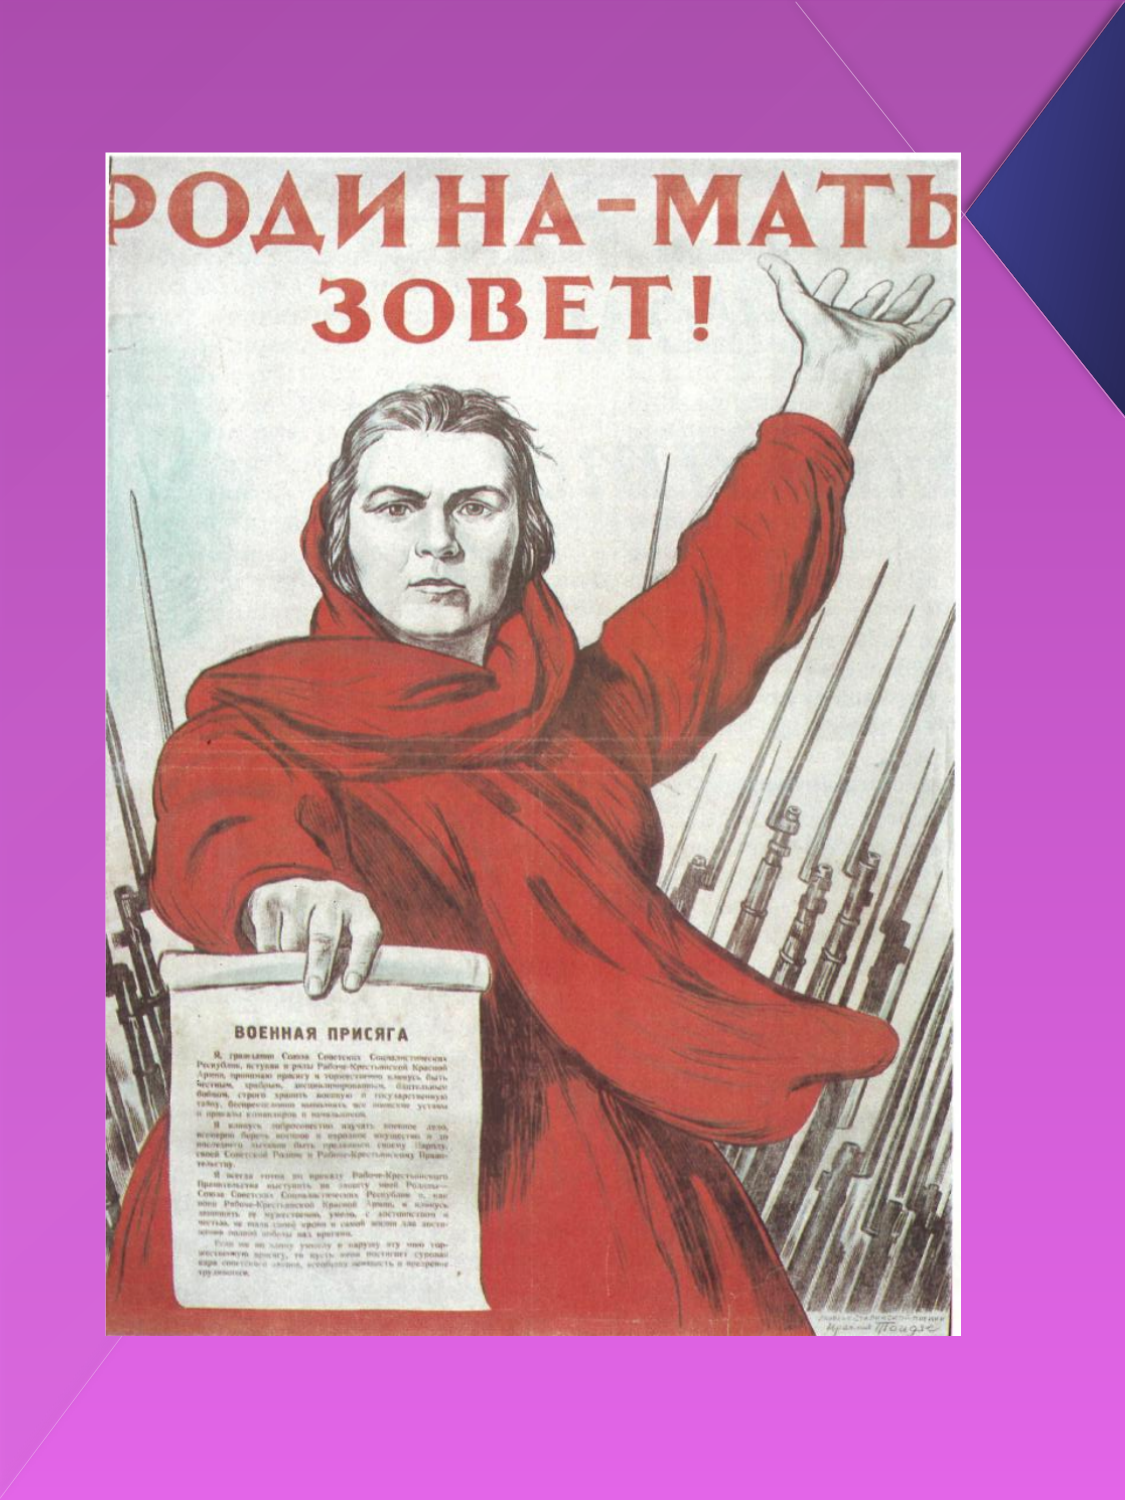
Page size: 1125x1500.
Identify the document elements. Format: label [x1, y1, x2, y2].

picture [0, 154, 1125, 1336]
